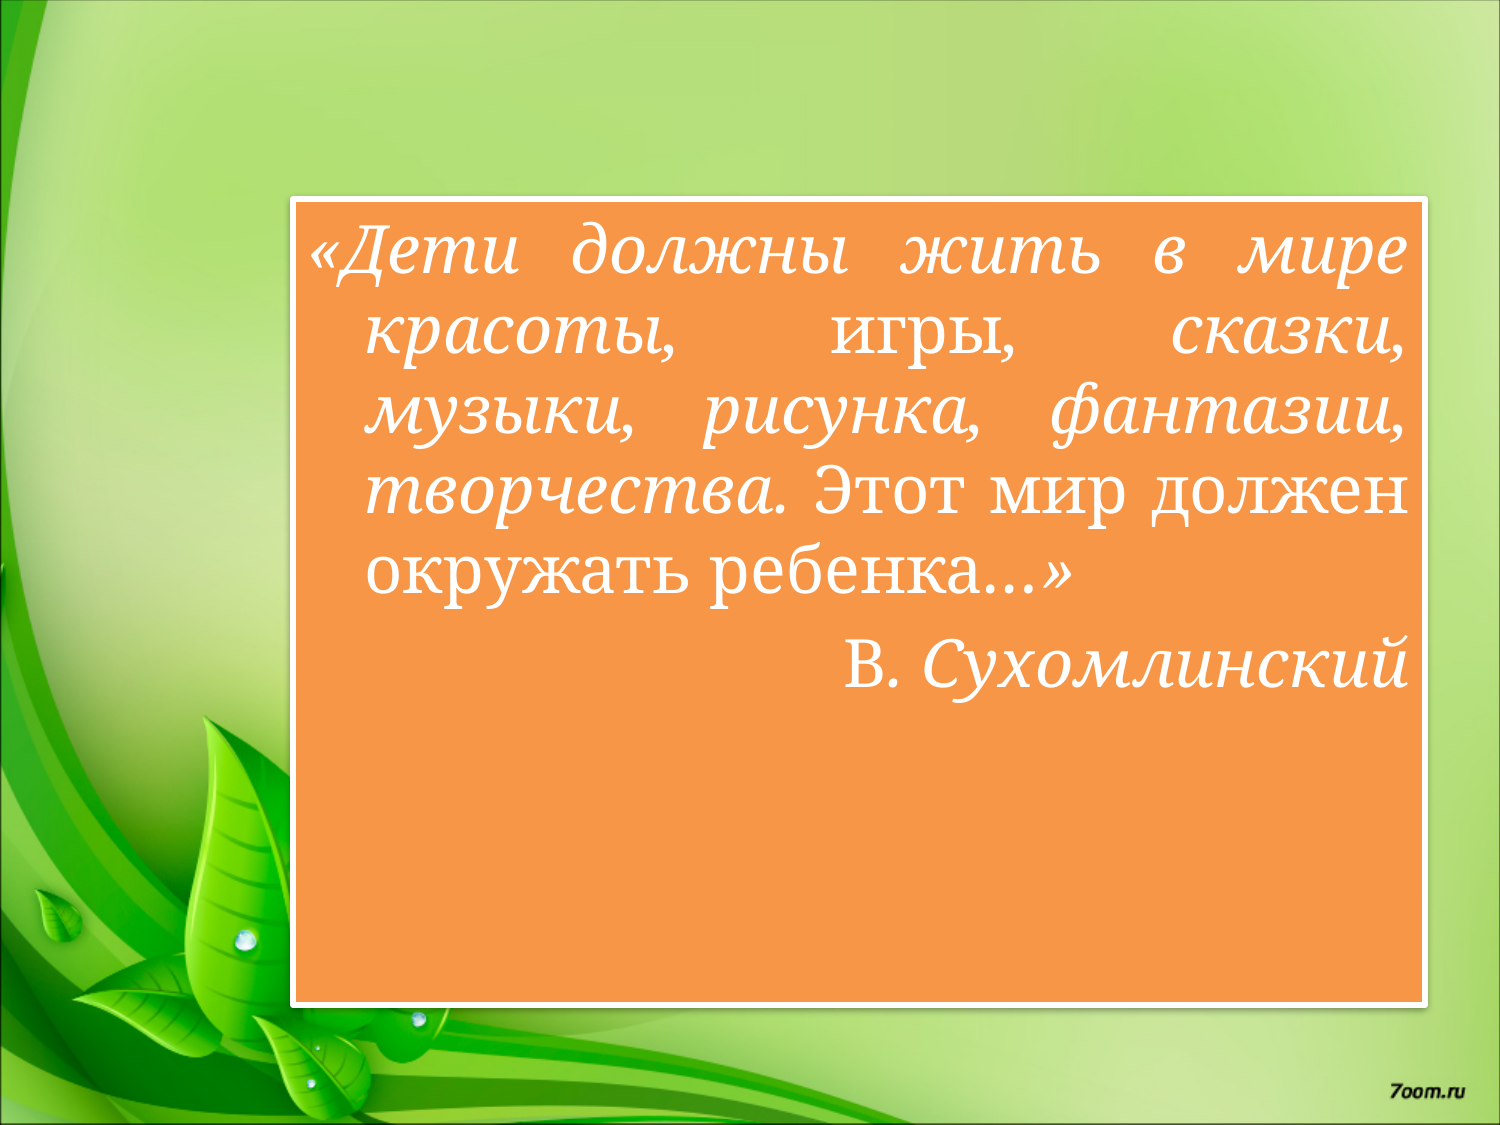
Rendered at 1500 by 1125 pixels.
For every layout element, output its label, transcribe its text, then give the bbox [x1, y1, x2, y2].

picture [0, 0, 1500, 1125]
list «Дети должны жить в мире красоты, игры, сказки, музыки, рисунка, фантазии, творчества. Этот мир должен окружать ребенка…» В. Сухомлинский [290, 196, 1428, 1008]
